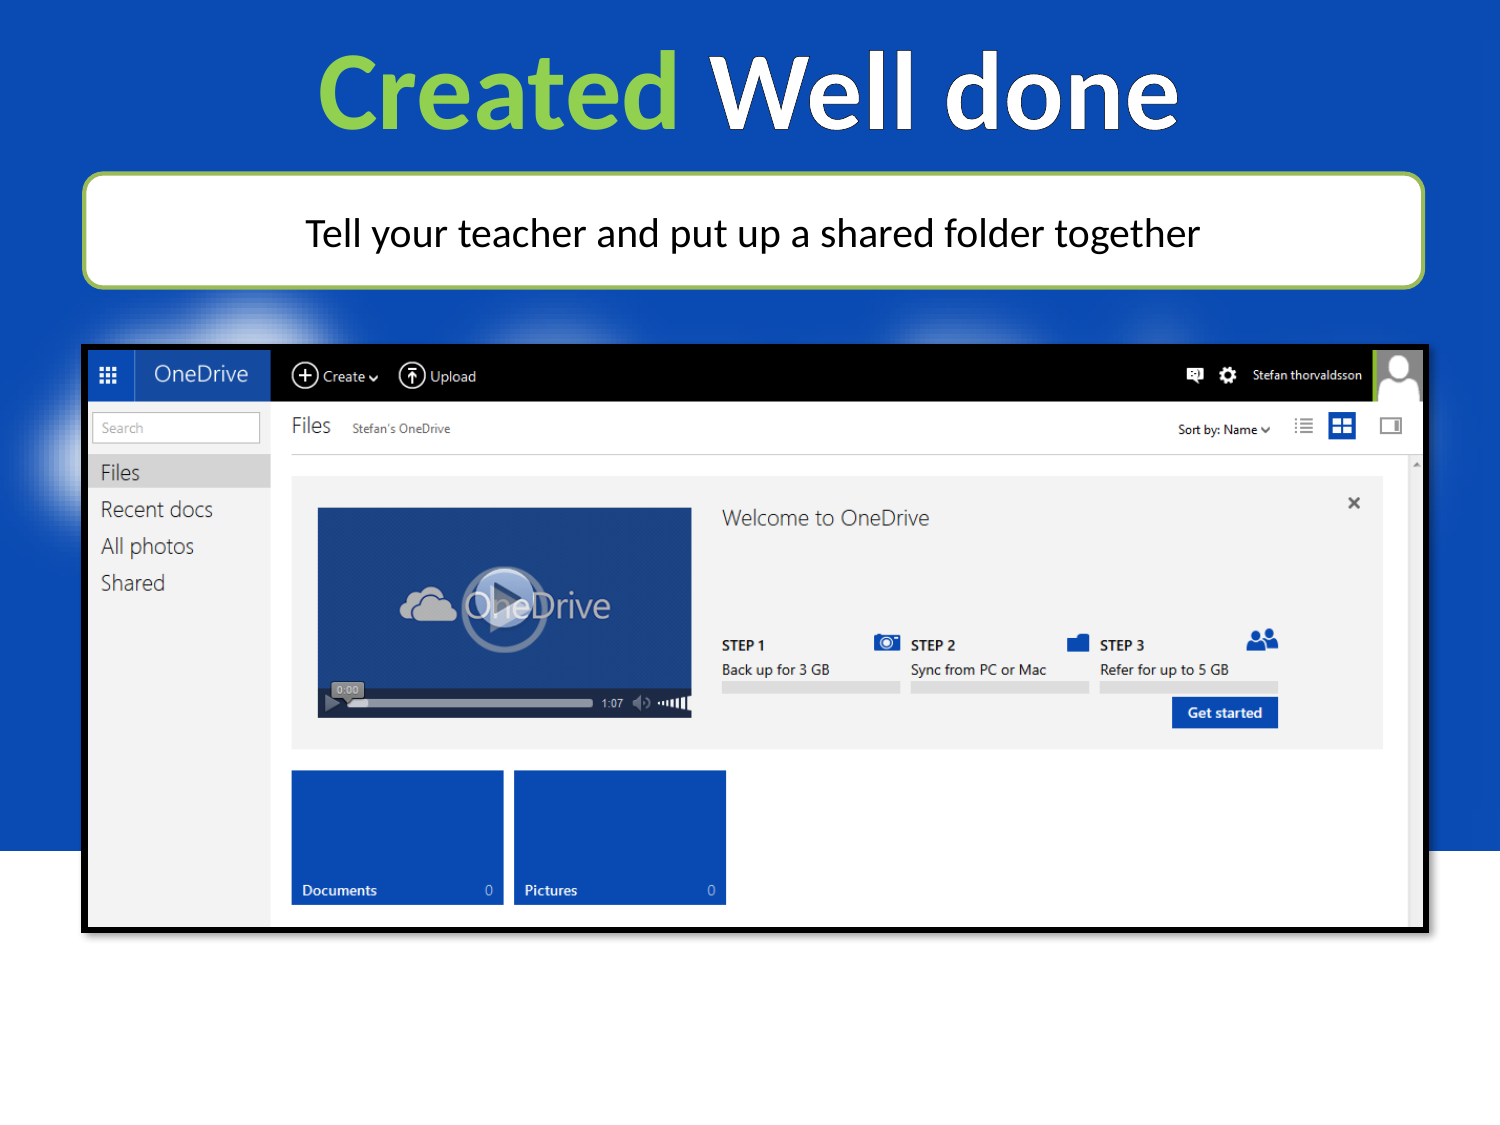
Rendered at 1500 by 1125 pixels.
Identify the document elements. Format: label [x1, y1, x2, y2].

picture [0, 0, 1500, 927]
